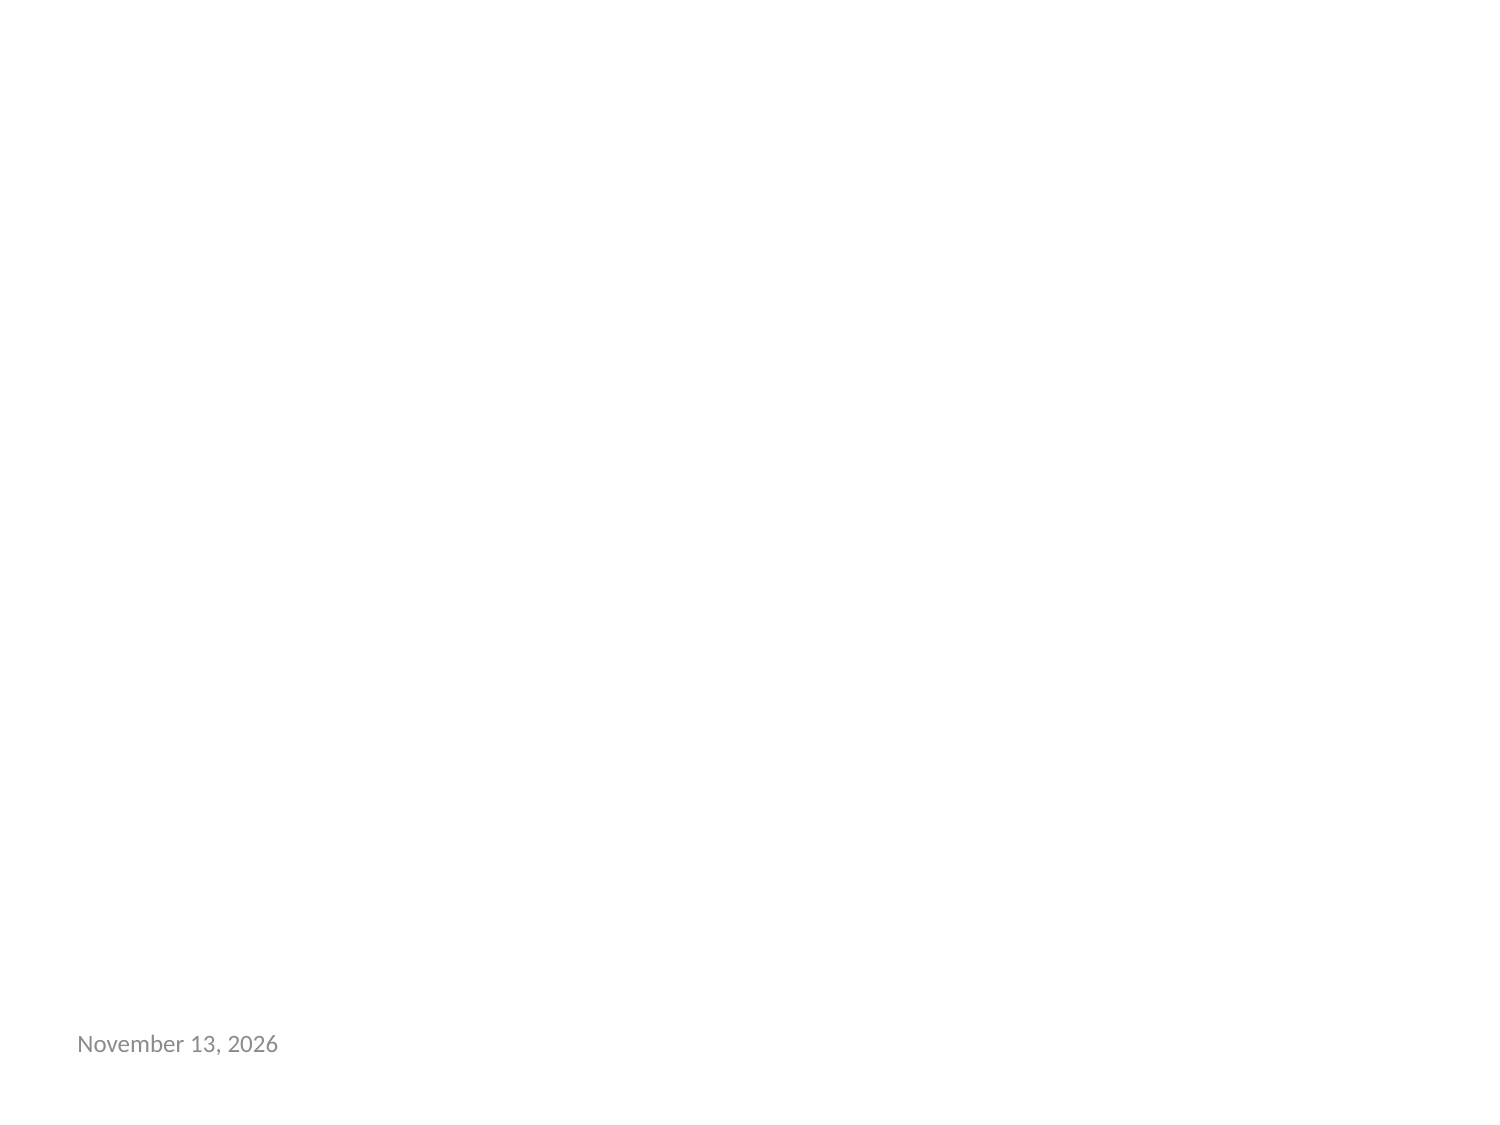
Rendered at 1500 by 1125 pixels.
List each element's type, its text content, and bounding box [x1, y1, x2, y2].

text_box June 21 [62, 1012, 413, 1073]
